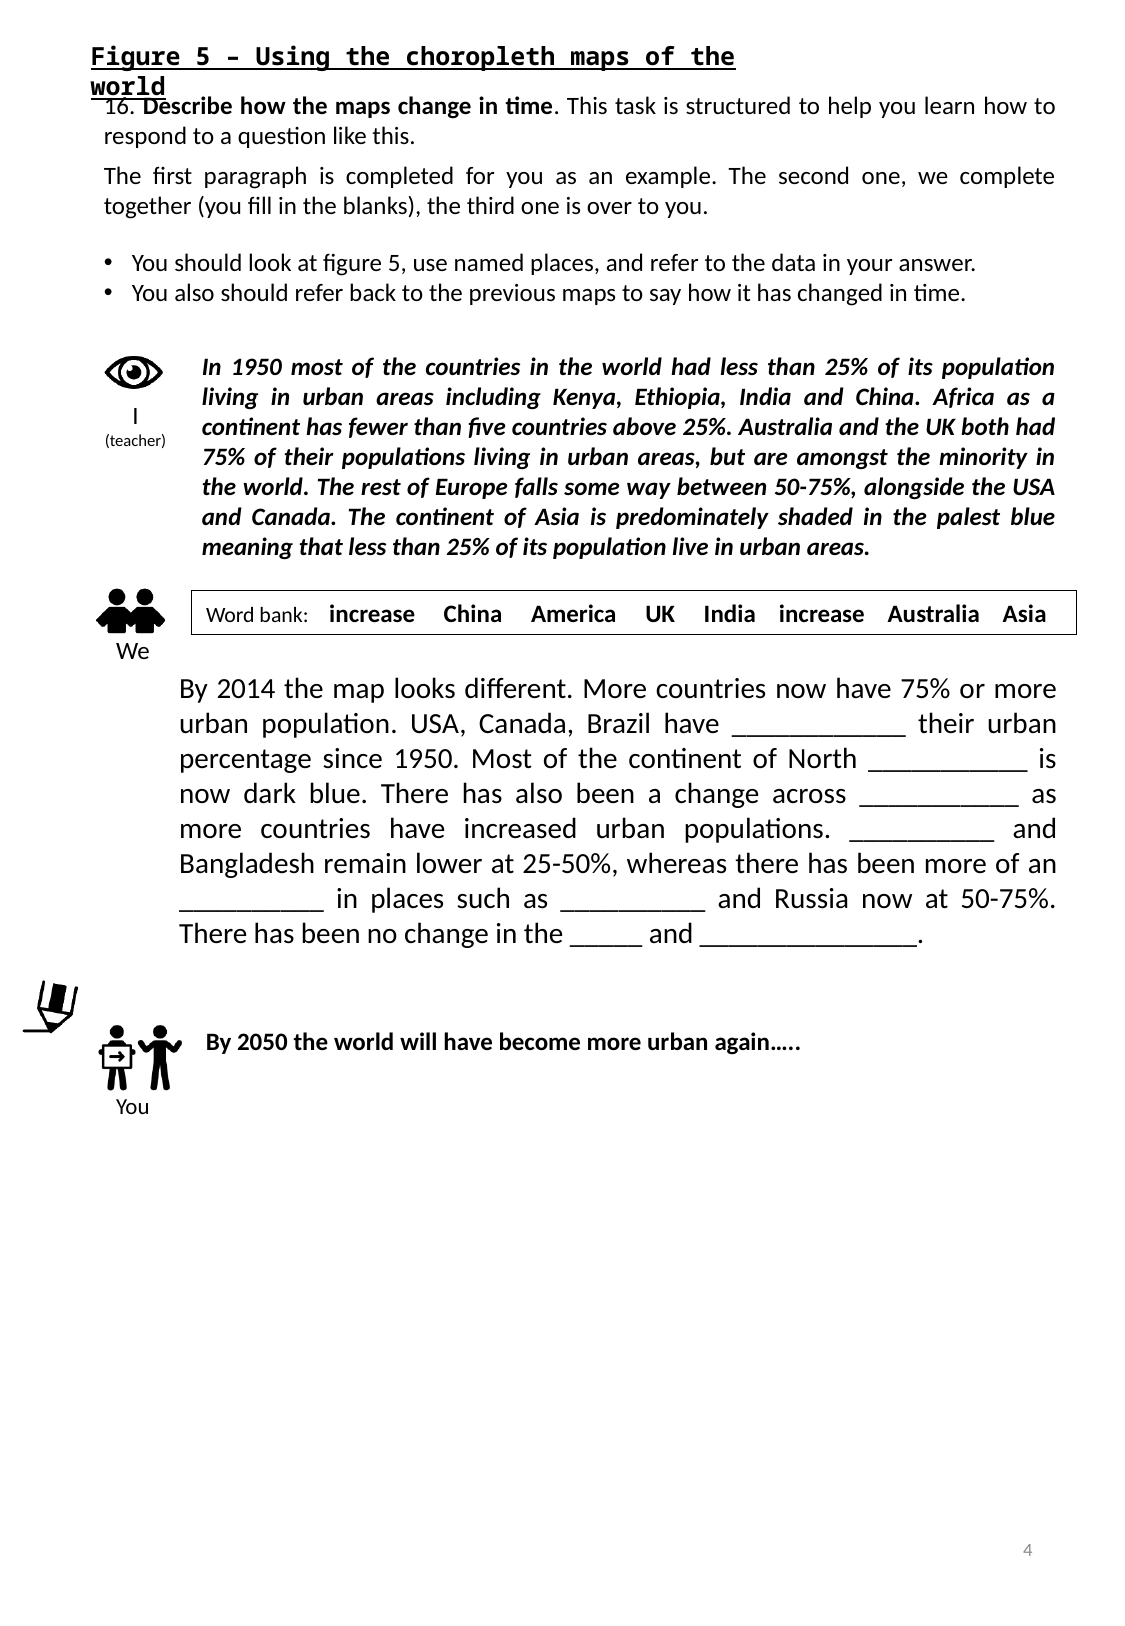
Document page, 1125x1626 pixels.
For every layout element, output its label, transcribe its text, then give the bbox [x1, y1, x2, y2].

text_box Figure 5 – Using the choropleth maps of the world [75, 33, 830, 109]
picture [96, 576, 165, 645]
text_box By 2050 the world will have become more urban again….. [191, 1017, 1022, 1063]
picture [15, 971, 85, 1041]
slide_number 4 [794, 1506, 1048, 1593]
text_box We [101, 626, 177, 672]
text_box Word bank: increase China America UK India increase Australia Asia [191, 590, 1077, 635]
text_box In 1950 most of the countries in the world had less than 25% of its population living in urban areas including Kenya, Ethiopia, India and China. Africa as a continent has fewer than five countries above 25%. Australia and the UK both had 75% of their populations living in urban areas, but are amongst the minority in the world. The rest of Europe falls some way between 50-75%, alongside the USA and Canada. The continent of Asia is predominately shaded in the palest blue meaning that less than 25% of its population live in urban areas. [187, 342, 1072, 568]
text_box You [101, 1101, 184, 1127]
text_box I (teacher) [84, 392, 187, 458]
picture [96, 1014, 184, 1101]
text_box 16. Describe how the maps change in time. This task is structured to help you learn how to respond to a question like this. The first paragraph is completed for you as an example. The second one, we complete together (you fill in the blanks), the third one is over to you. You should look at figure 5, use named places, and refer to the data in your answer. You also should refer back to the previous maps to say how it has changed in time. [89, 82, 1072, 392]
picture [100, 339, 167, 405]
text_box 16. Describe how the maps change in time. This task is structured to help you learn how to respond to a question like this. The first paragraph is completed for you as an example. The second one, we complete together (you fill in the blanks), the third one is over to you. You should look at figure 5, use named places, and refer to the data in your answer. You also should refer back to the previous maps to say how it has changed in time. [89, 458, 1072, 1440]
text_box By 2014 the map looks different. More countries now have 75% or more urban population. USA, Canada, Brazil have ____________ their urban percentage since 1950. Most of the continent of North ___________ is now dark blue. There has also been a change across ___________ as more countries have increased urban populations. __________ and Bangladesh remain lower at 25-50%, whereas there has been more of an __________ in places such as __________ and Russia now at 50-75%. There has been no change in the _____ and _______________. [164, 661, 1073, 957]
